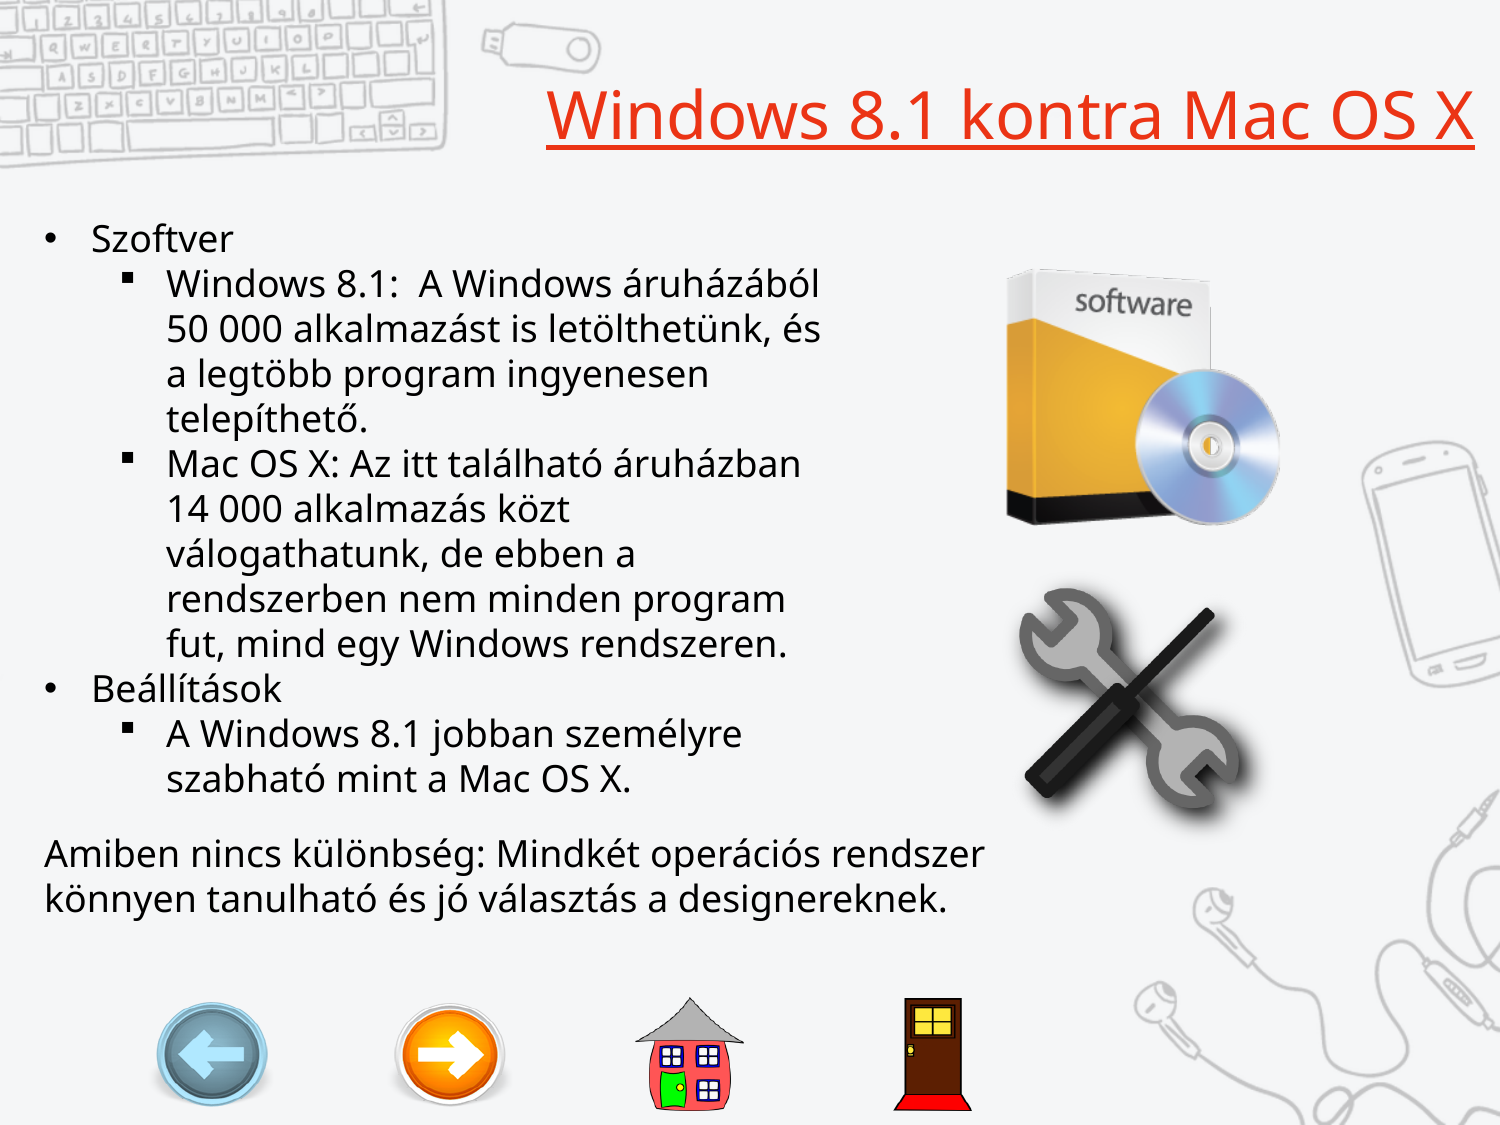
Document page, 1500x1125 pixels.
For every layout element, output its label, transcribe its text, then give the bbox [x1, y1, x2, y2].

picture [0, 0, 1500, 1125]
title Windows 8.1 kontra Mac OS X [442, 19, 1500, 207]
text_box Szoftver Windows 8.1: A Windows áruházából 50 000 alkalmazást is letölthetünk, és a legtöbb program ingyenesen telepíthető. Mac OS X: Az itt található áruházban 14 000 alkalmazás közt válogathatunk, de ebben a rendszerben nem minden program fut, mind egy Windows rendszeren. Beállítások A Windows 8.1 jobban személyre szabható mint a Mac OS X. [29, 208, 845, 822]
text_box Amiben nincs különbség: Mindkét operációs rendszer könnyen tanulható és jó választás a designereknek. [29, 822, 1113, 927]
